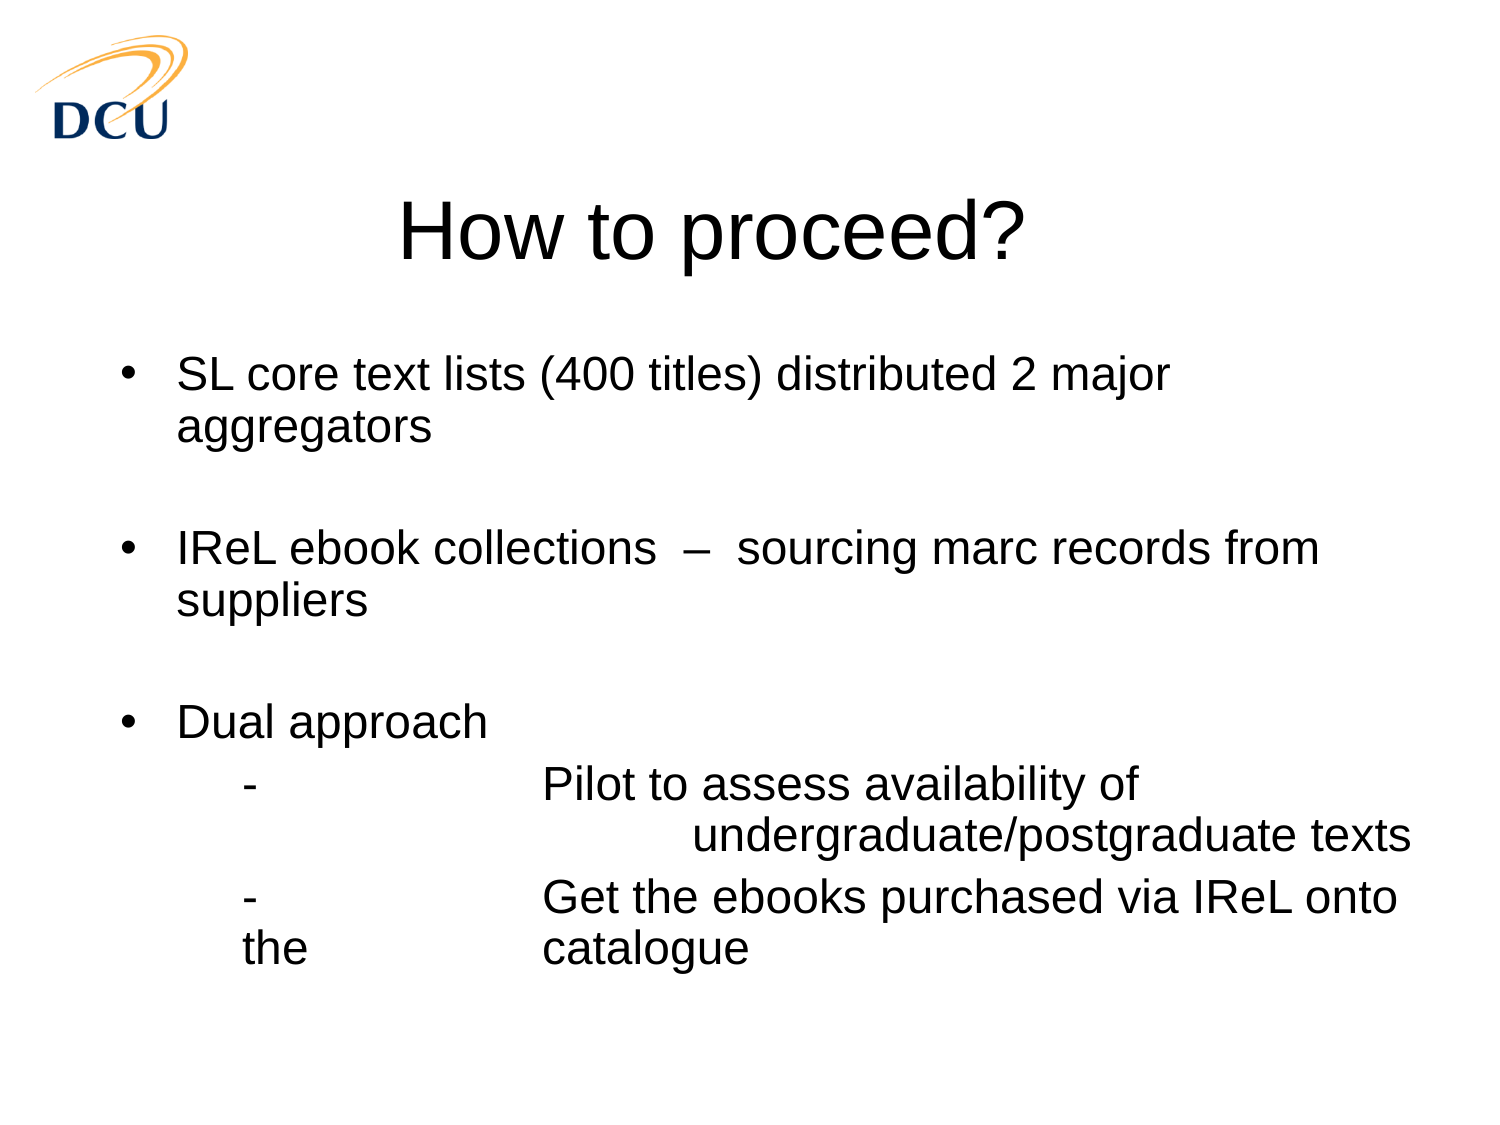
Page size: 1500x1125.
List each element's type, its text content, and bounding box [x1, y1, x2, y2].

picture [34, 34, 188, 139]
title How to proceed? [93, 163, 1332, 289]
text_box SL core text lists (400 titles) distributed 2 major aggregators IReL ebook collections – sourcing marc records from suppliers Dual approach - Pilot to assess availability of undergraduate/postgraduate texts - Get the ebooks purchased via IReL onto the catalogue [105, 269, 1431, 1067]
